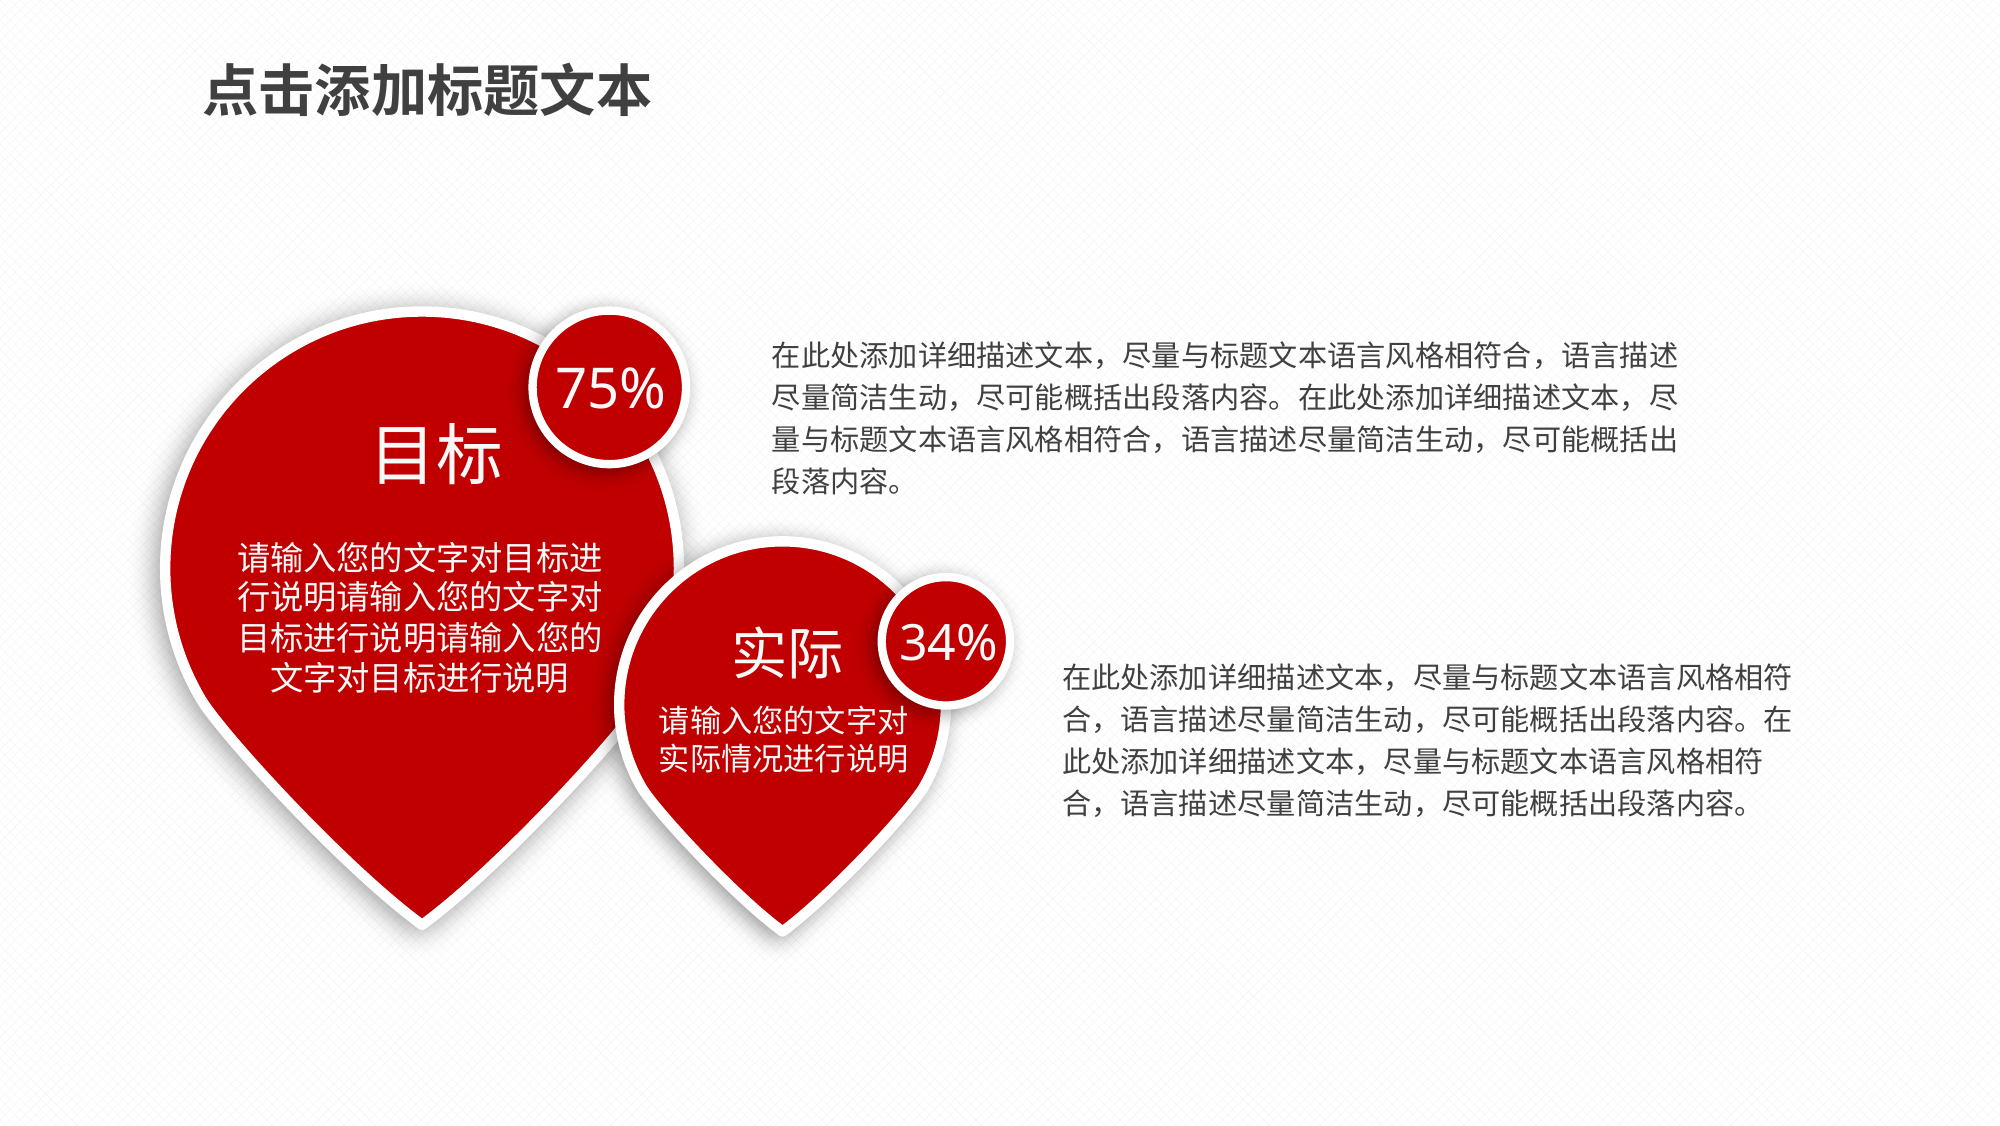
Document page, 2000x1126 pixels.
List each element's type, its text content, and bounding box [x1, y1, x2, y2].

text_box [639, 784, 926, 932]
text_box 34% [884, 603, 1014, 679]
text_box 请输入您的文字对 实际情况进行说明 [630, 693, 937, 784]
text_box [682, 362, 687, 412]
text_box 在此处添加详细描述文本，尽量与标题文本语言风格相符合，语言描述尽量简洁生动，尽可能概括出段落内容。在此处添加详细描述文本，尽量与标题文本语言风格相符合，语言描述尽量简洁生动，尽可能概括出段落内容。 [1047, 644, 1835, 828]
text_box 实际 [716, 610, 859, 693]
text_box [235, 744, 603, 925]
text_box 点击添加标题文本 [182, 45, 673, 133]
text_box 在此处添加详细描述文本，尽量与标题文本语言风格相符合，语言描述尽量简洁生动，尽可能概括出段落内容。在此处添加详细描述文本，尽量与标题文本语言风格相符合，语言描述尽量简洁生动，尽可能概括出段落内容。 [756, 322, 1698, 506]
text_box [894, 577, 998, 603]
text_box 目标 [354, 405, 519, 500]
text_box 请输入您的文字对目标进行说明请输入您的文字对目标进行说明请输入您的文字对目标进行说明 [205, 529, 634, 744]
text_box [532, 354, 540, 421]
text_box [543, 427, 675, 465]
text_box 75% [540, 344, 682, 427]
text_box [165, 311, 679, 706]
text_box [634, 541, 893, 693]
text_box [545, 310, 673, 344]
text_box [894, 679, 998, 706]
text_box [937, 723, 945, 759]
text_box [623, 744, 630, 764]
